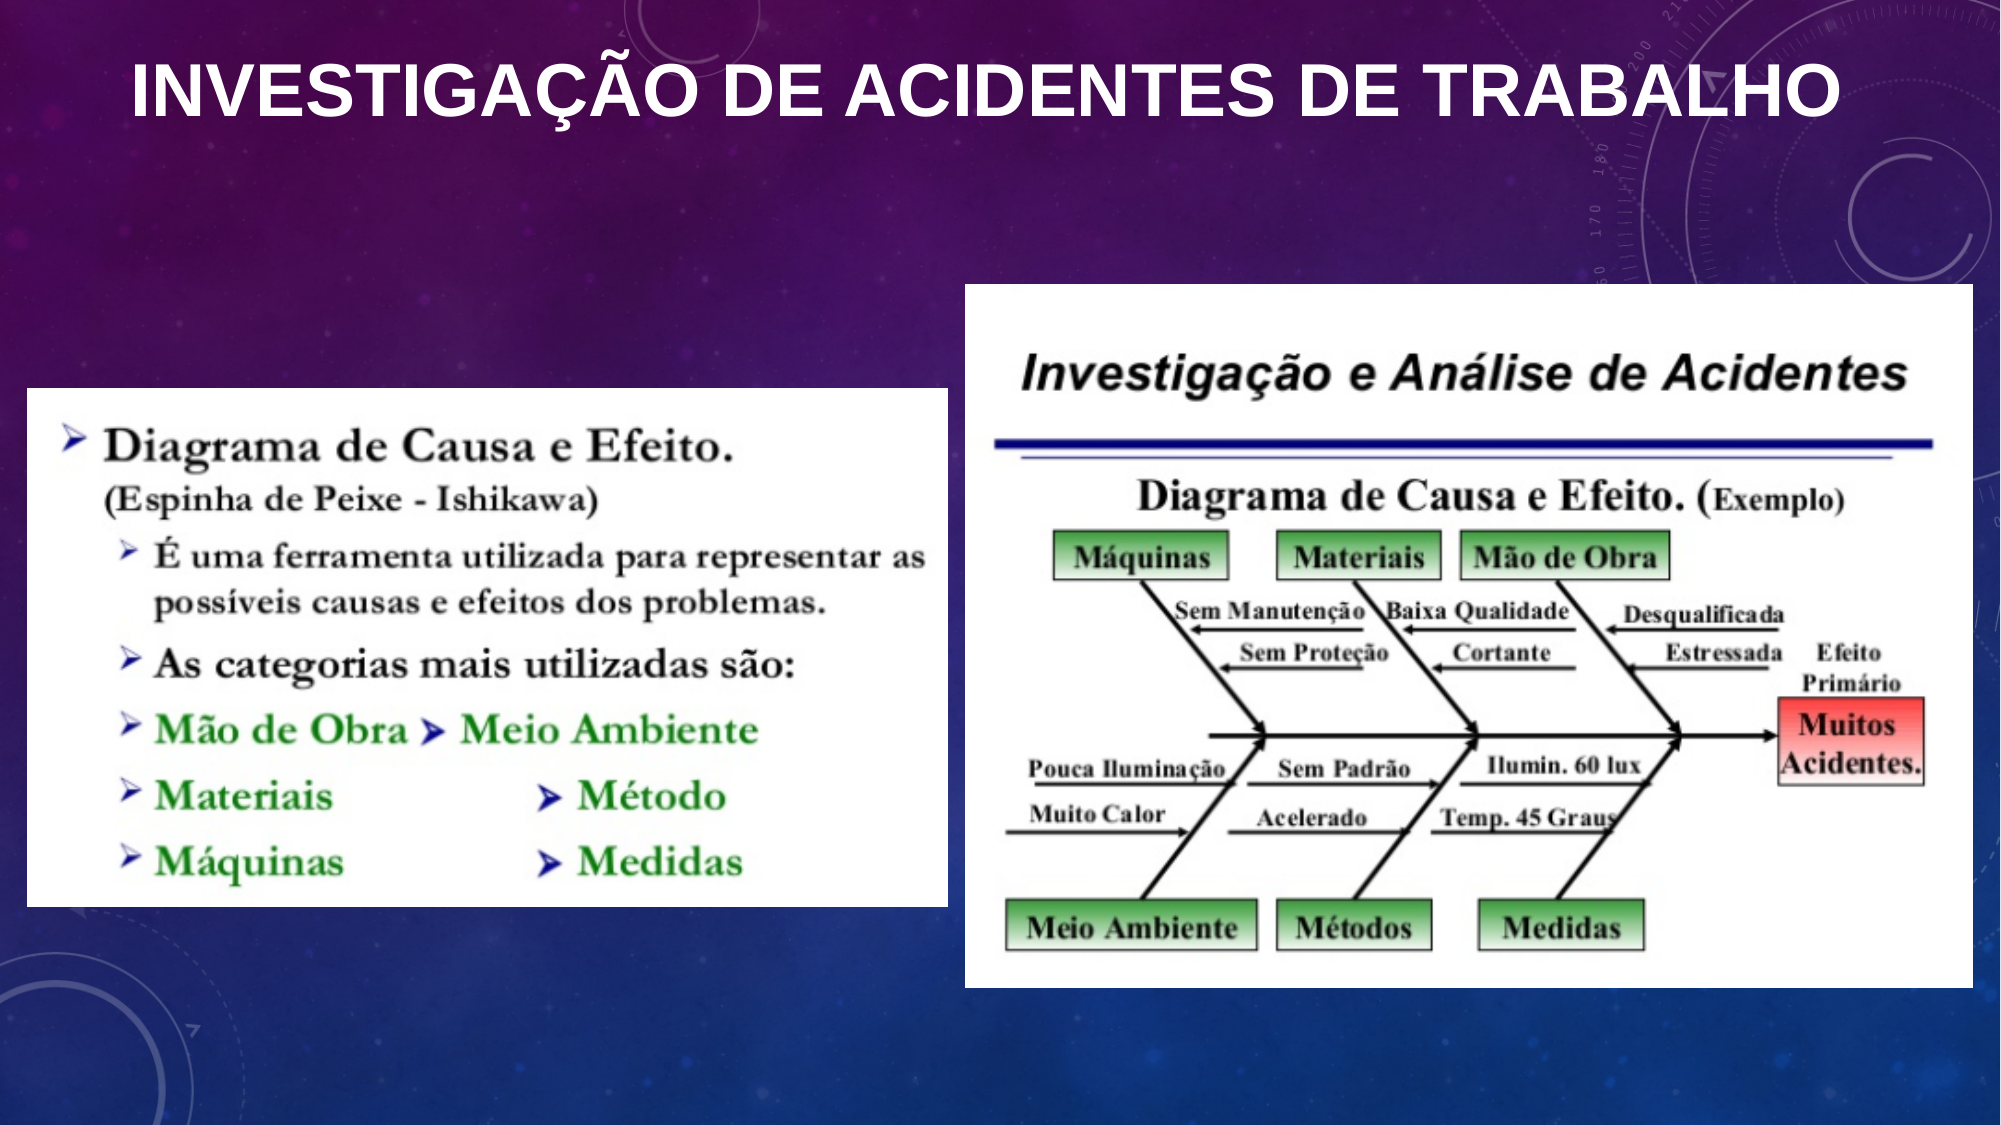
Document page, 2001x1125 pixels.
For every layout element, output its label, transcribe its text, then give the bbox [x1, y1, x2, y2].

picture [0, 0, 2001, 1125]
text_box INVESTIGAÇÃO DE ACIDENTES DE TRABALHO [602, 34, 1948, 139]
text_box INVESTIGAÇÃO DE ACIDENTES DE TRABALHO [27, 34, 249, 139]
text_box [249, 0, 602, 183]
